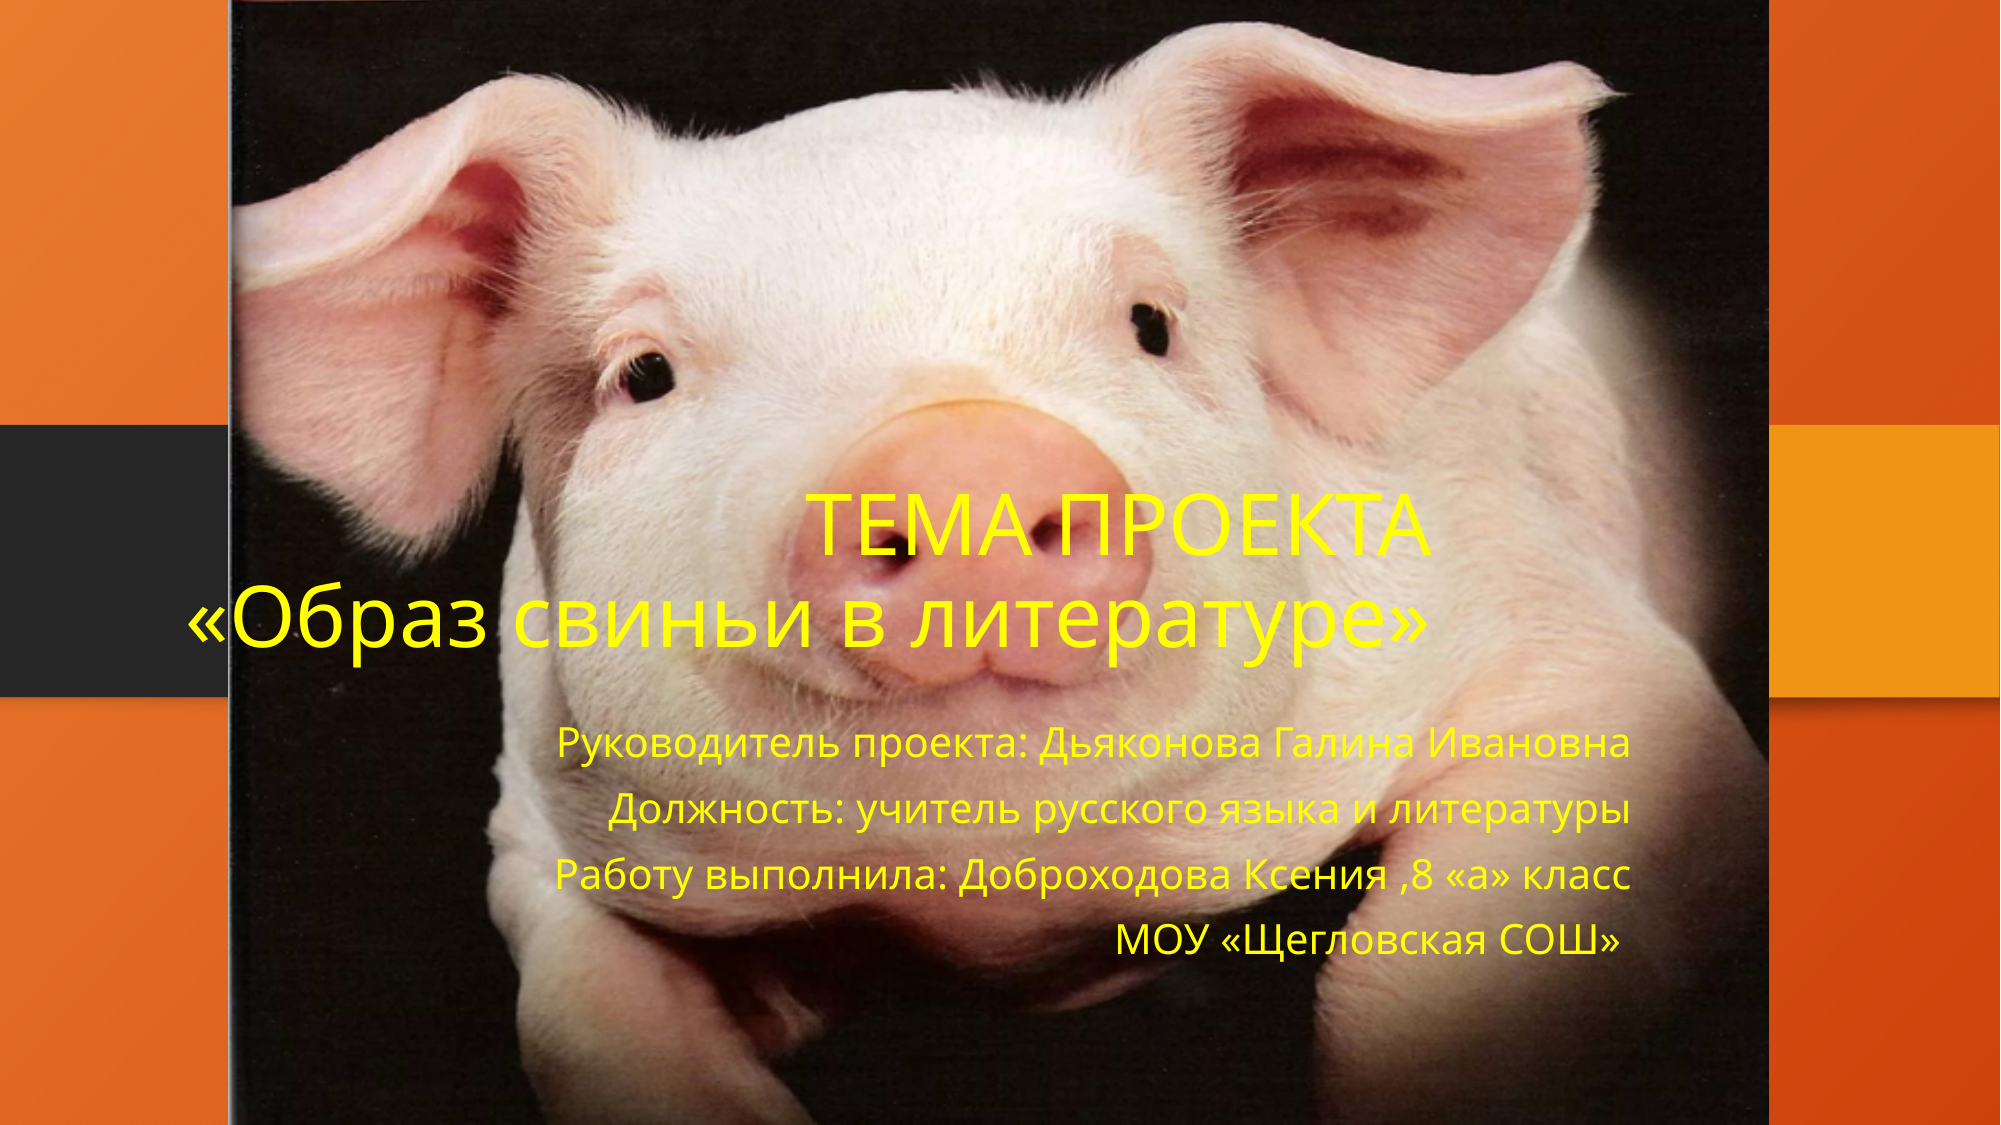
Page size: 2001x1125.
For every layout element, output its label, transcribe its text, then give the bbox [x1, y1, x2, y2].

title ТЕМА ПРОЕКТА «Образ свиньи в литературе» [111, 448, 228, 674]
picture [0, 0, 2000, 1125]
